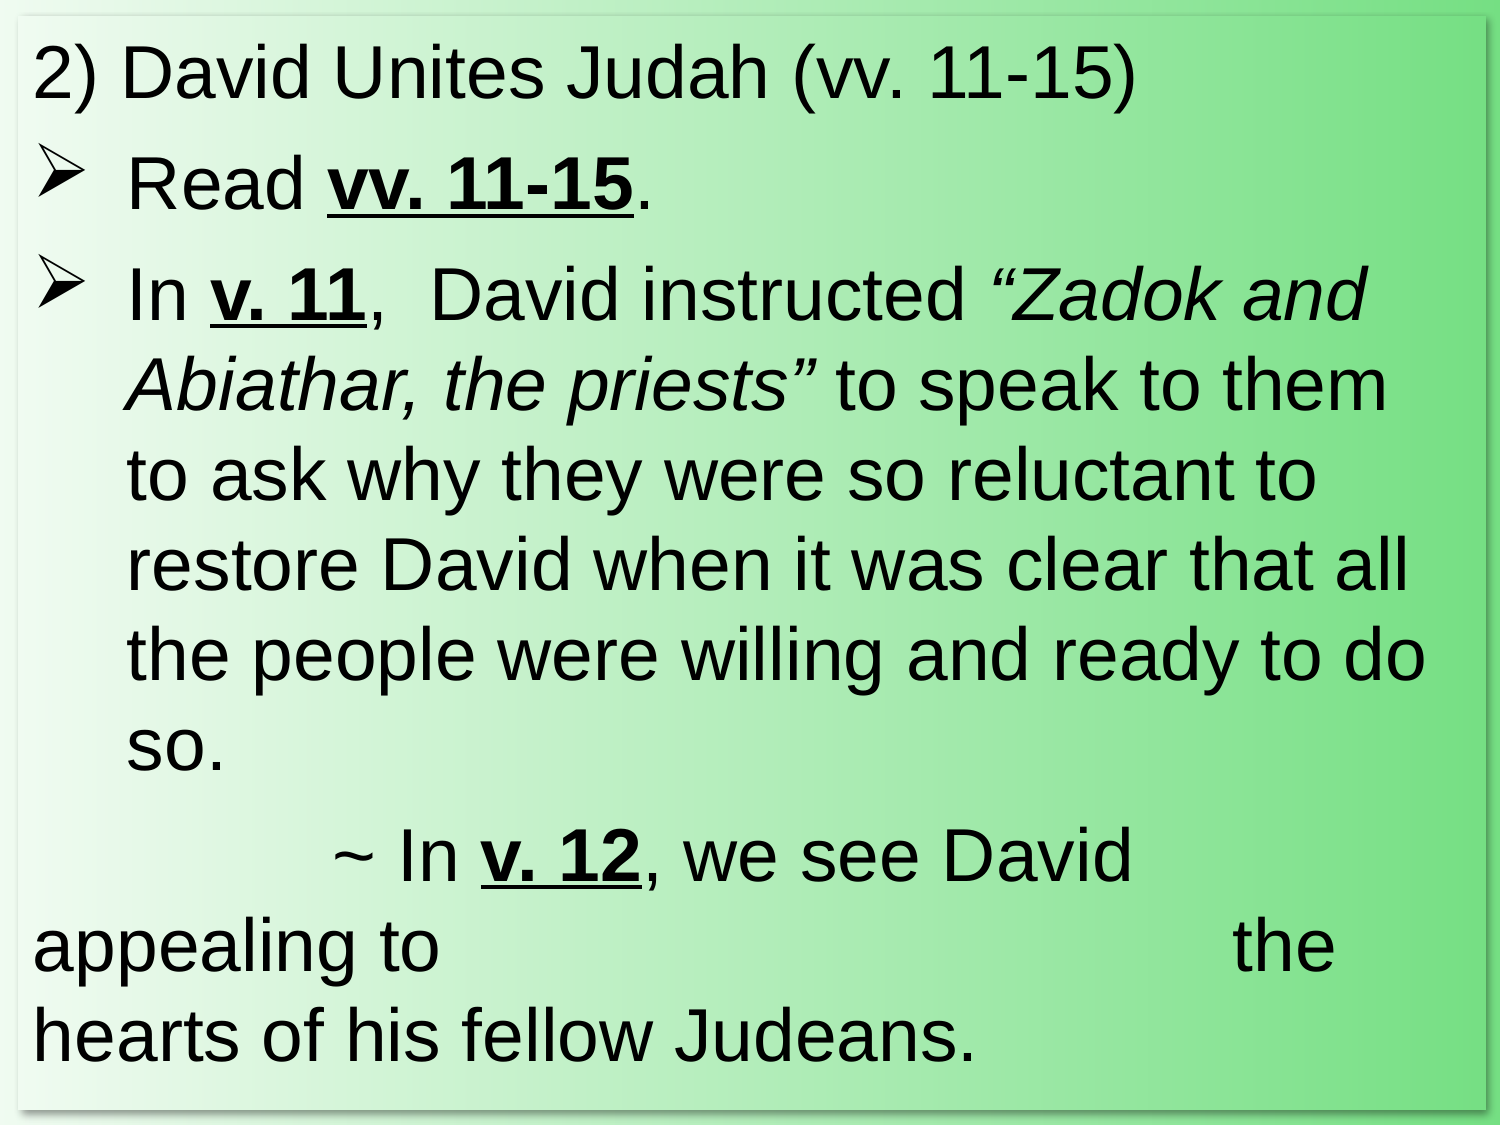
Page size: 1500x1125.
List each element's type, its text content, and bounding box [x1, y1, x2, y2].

subtitle 2) David Unites Judah (vv. 11-15) Read vv. 11-15. In v. 11, David instructed “Zadok and Abiathar, the priests” to speak to them to ask why they were so reluctant to restore David when it was clear that all the people were willing and ready to do so. ~ In v. 12, we see David appealing to the hearts of his fellow Judeans. [18, 16, 1486, 1110]
